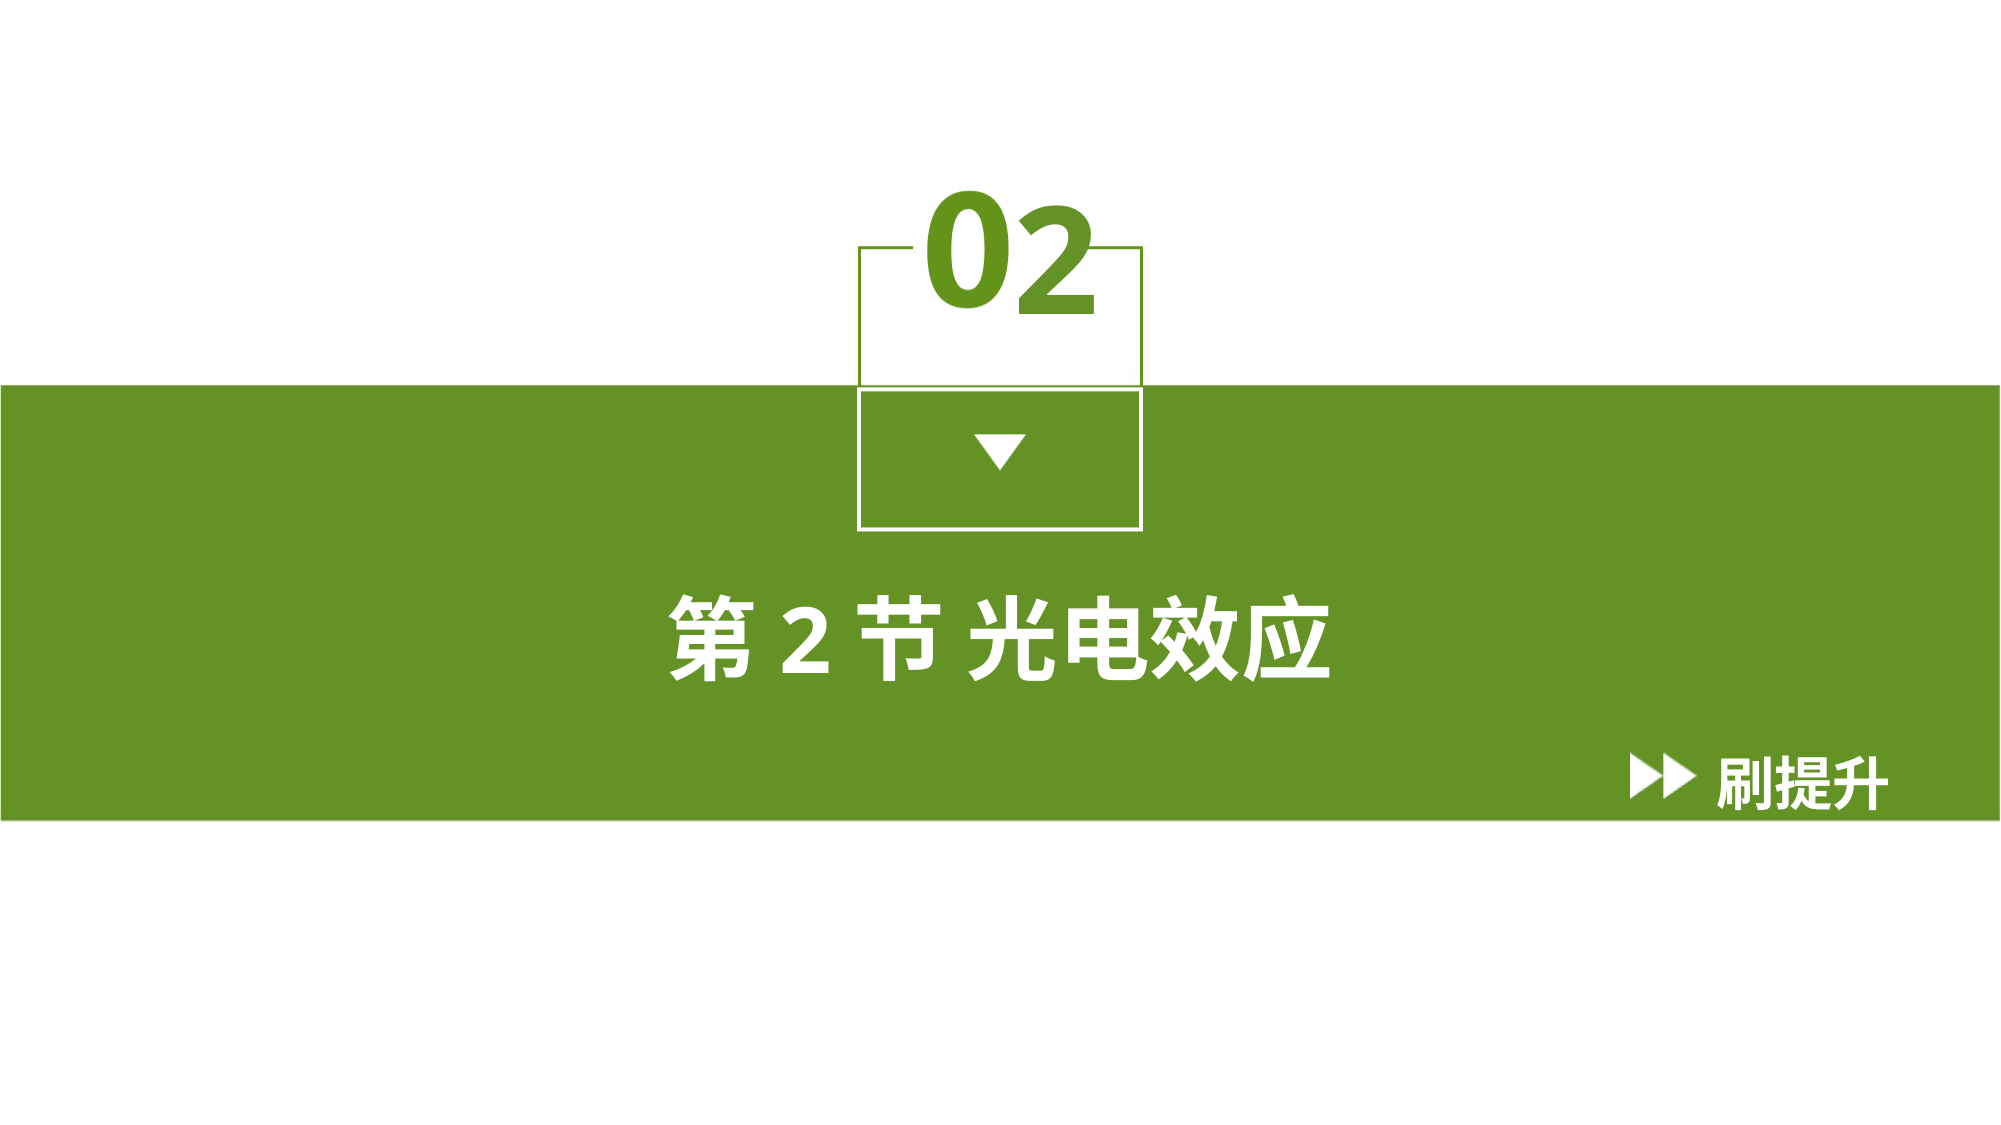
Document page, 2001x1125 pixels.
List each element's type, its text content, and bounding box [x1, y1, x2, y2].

text_box 刷提升 [1715, 718, 1997, 812]
text_box 2 [1013, 156, 1173, 353]
picture [0, 0, 2000, 572]
picture [0, 699, 2000, 1125]
text_box 第2节 光电效应 [0, 572, 2000, 699]
